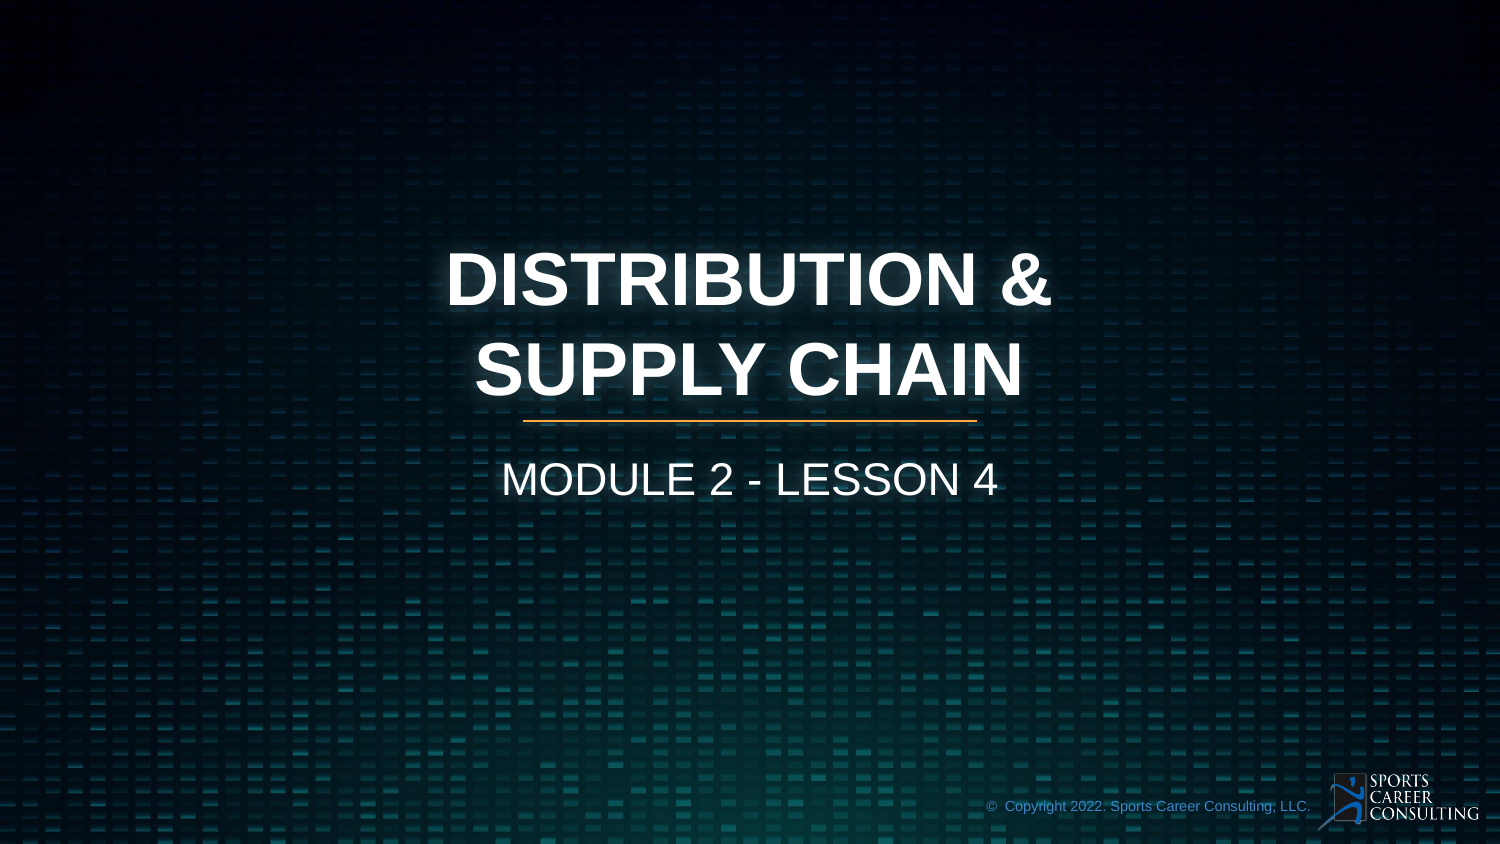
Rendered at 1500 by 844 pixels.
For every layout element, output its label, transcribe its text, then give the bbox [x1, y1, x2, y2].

title MODULE 2 - LESSON 4 [482, 443, 1018, 520]
picture [0, 0, 1500, 844]
title DISTRIBUTION & SUPPLY CHAIN [356, 319, 1144, 426]
text_box © Copyright 2022. Sports Career Consulting, LLC. [914, 769, 1326, 832]
